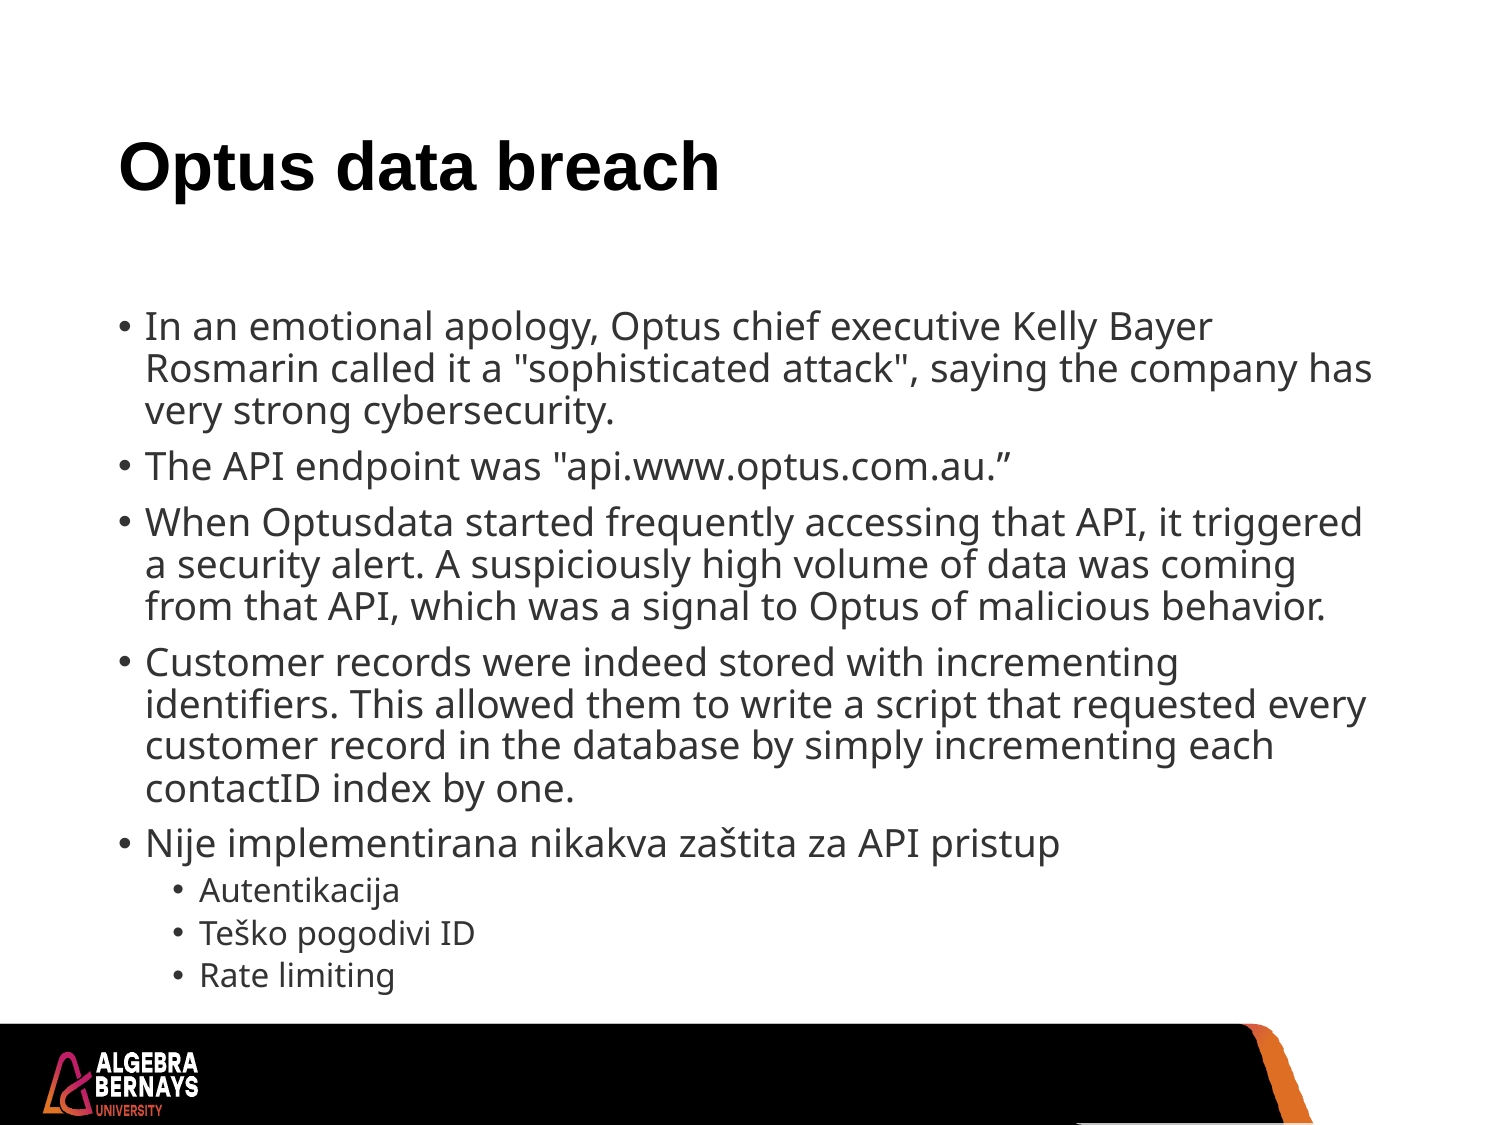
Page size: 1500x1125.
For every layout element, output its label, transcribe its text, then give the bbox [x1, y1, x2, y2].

title Optus data breach [103, 59, 1397, 278]
list In an emotional apology, Optus chief executive Kelly Bayer Rosmarin called it a "sophisticated attack", saying the company has very strong cybersecurity. The API endpoint was "api.www.optus.com.au.” When Optusdata started frequently accessing that API, it triggered a security alert. A suspiciously high volume of data was coming from that API, which was a signal to Optus of malicious behavior. Customer records were indeed stored with incrementing identifiers. This allowed them to write a script that requested every customer record in the database by simply incrementing each contactID index by one. Nije implementirana nikakva zaštita za API pristup Autentikacija Teško pogodivi ID Rate limiting [103, 299, 1397, 1014]
picture [0, 1023, 1468, 1125]
